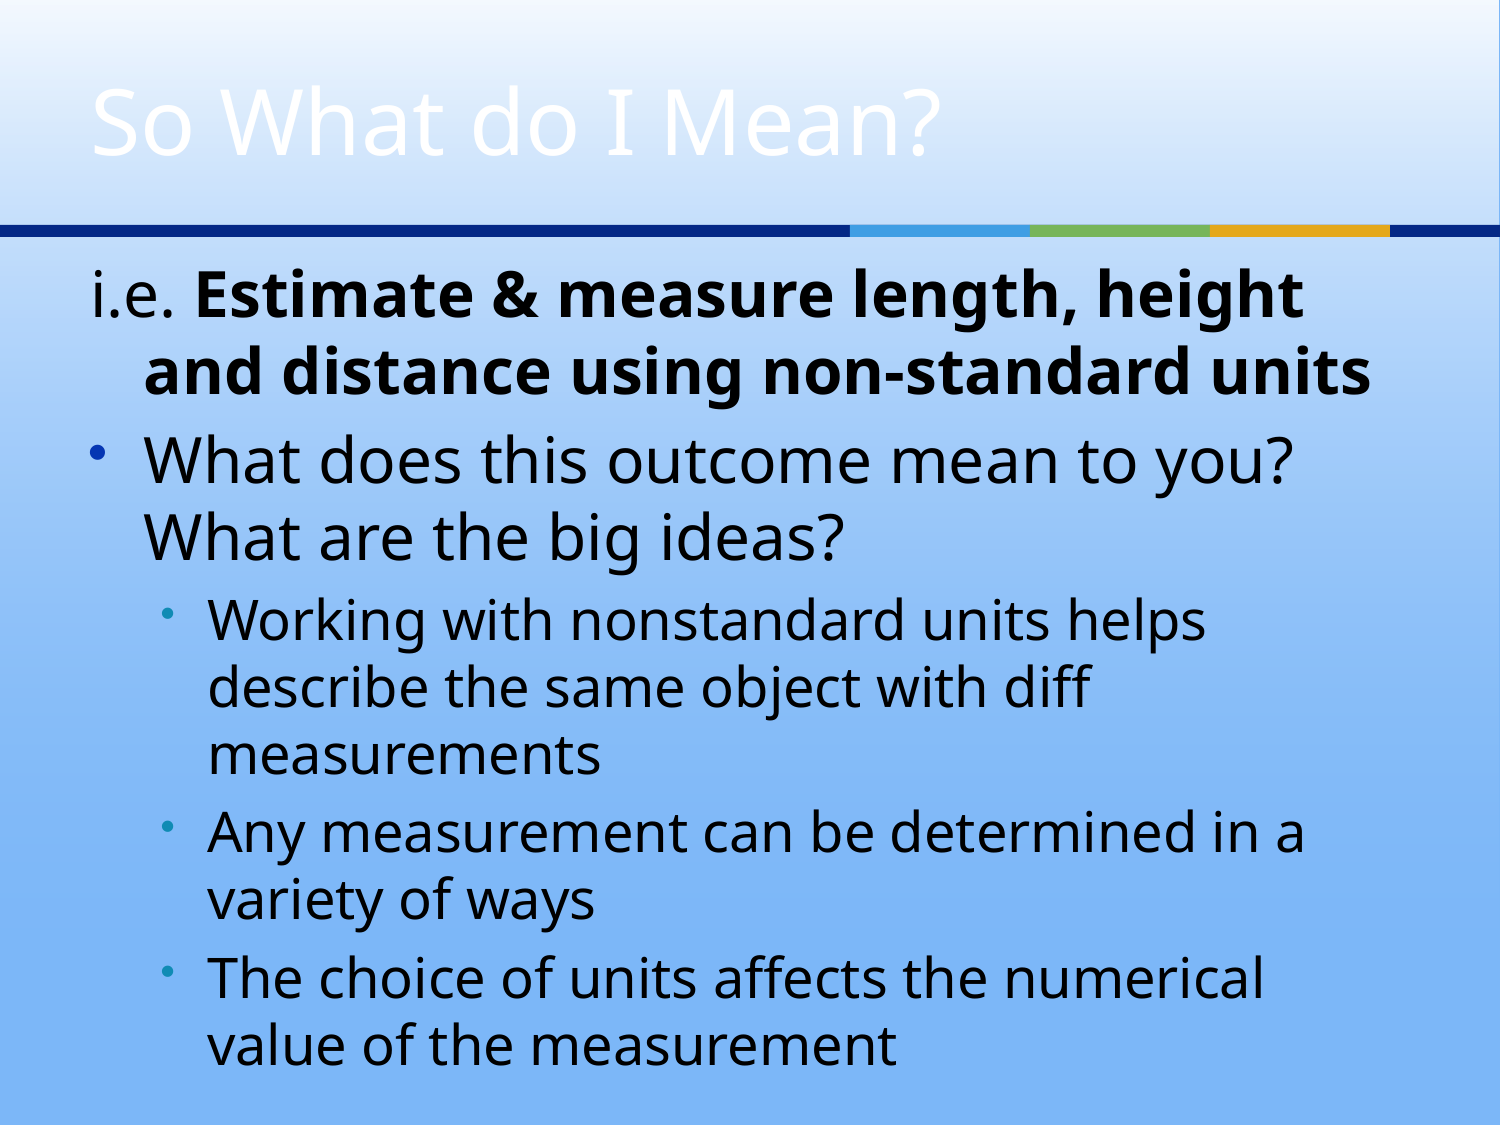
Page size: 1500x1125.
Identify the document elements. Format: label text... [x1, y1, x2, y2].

list i.e. Estimate & measure length, height and distance using non-standard units What does this outcome mean to you? What are the big ideas? Working with nonstandard units helps describe the same object with diff measurements Any measurement can be determined in a variety of ways The choice of units affects the numerical value of the measurement [75, 246, 1425, 1100]
title So What do I Mean? [75, 24, 1425, 213]
